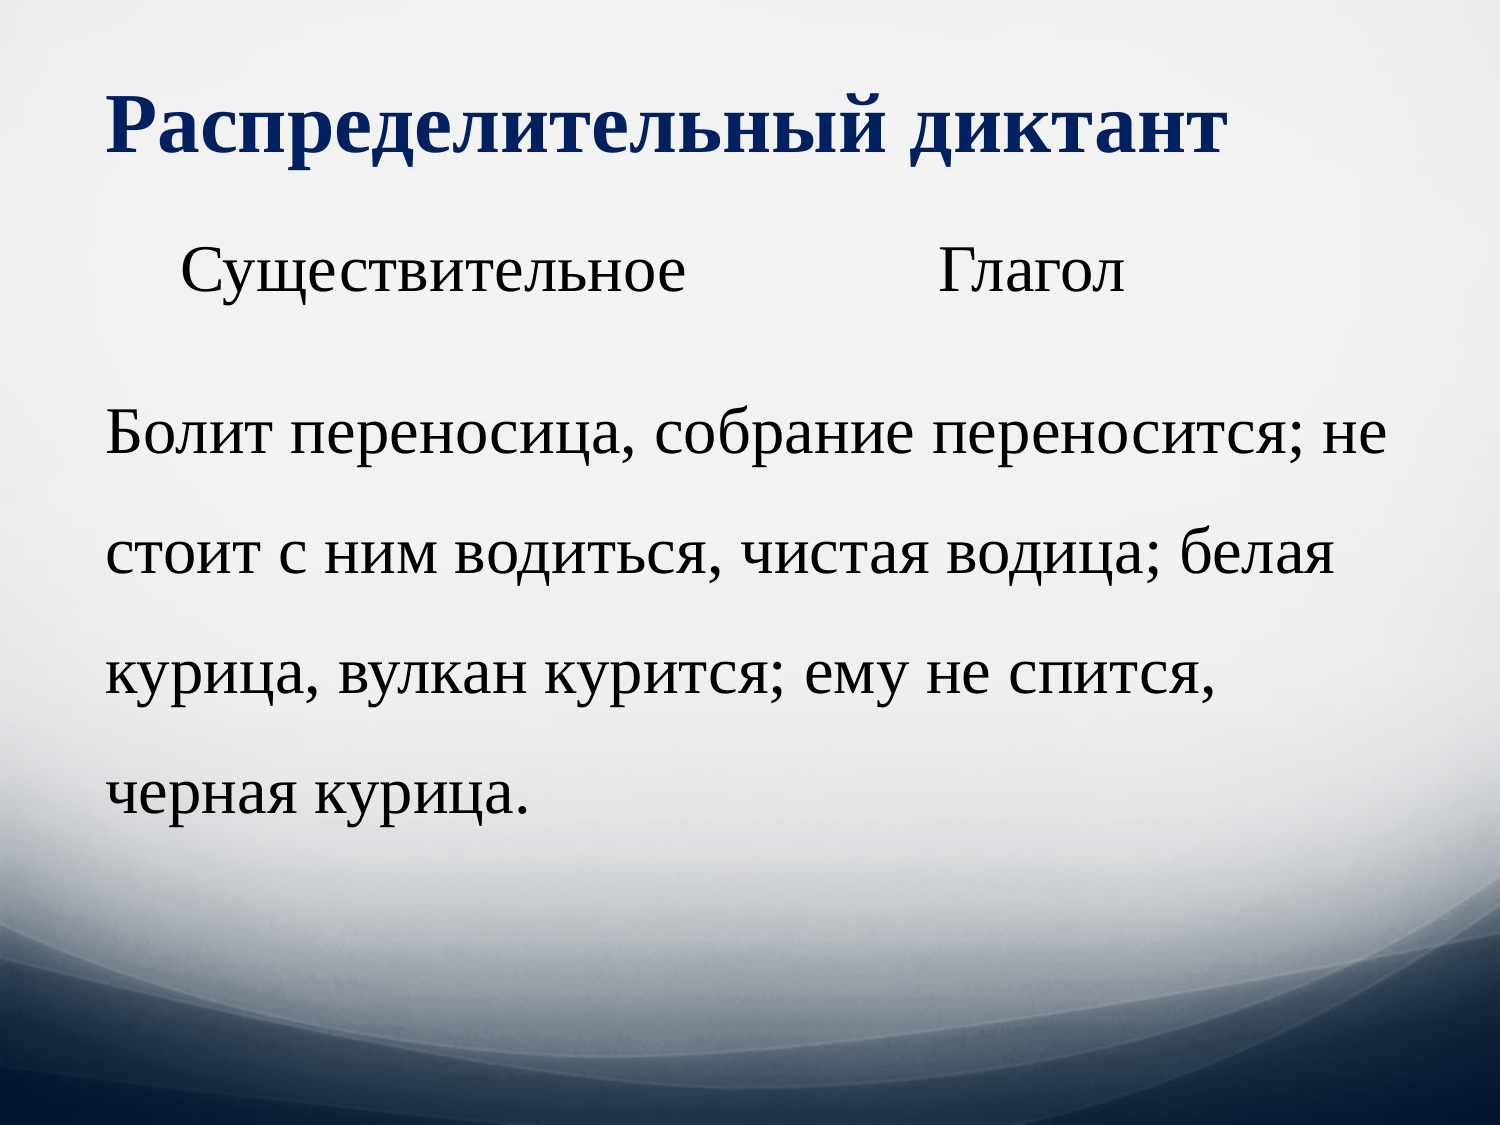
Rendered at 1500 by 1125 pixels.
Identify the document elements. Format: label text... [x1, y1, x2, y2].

list Существительное Глагол Болит переносица, собрание переносится; не стоит с ним водиться, чистая водица; белая курица, вулкан курится; ему не спится, черная курица. [90, 177, 1410, 975]
title Распределительный диктант [90, 35, 1410, 177]
